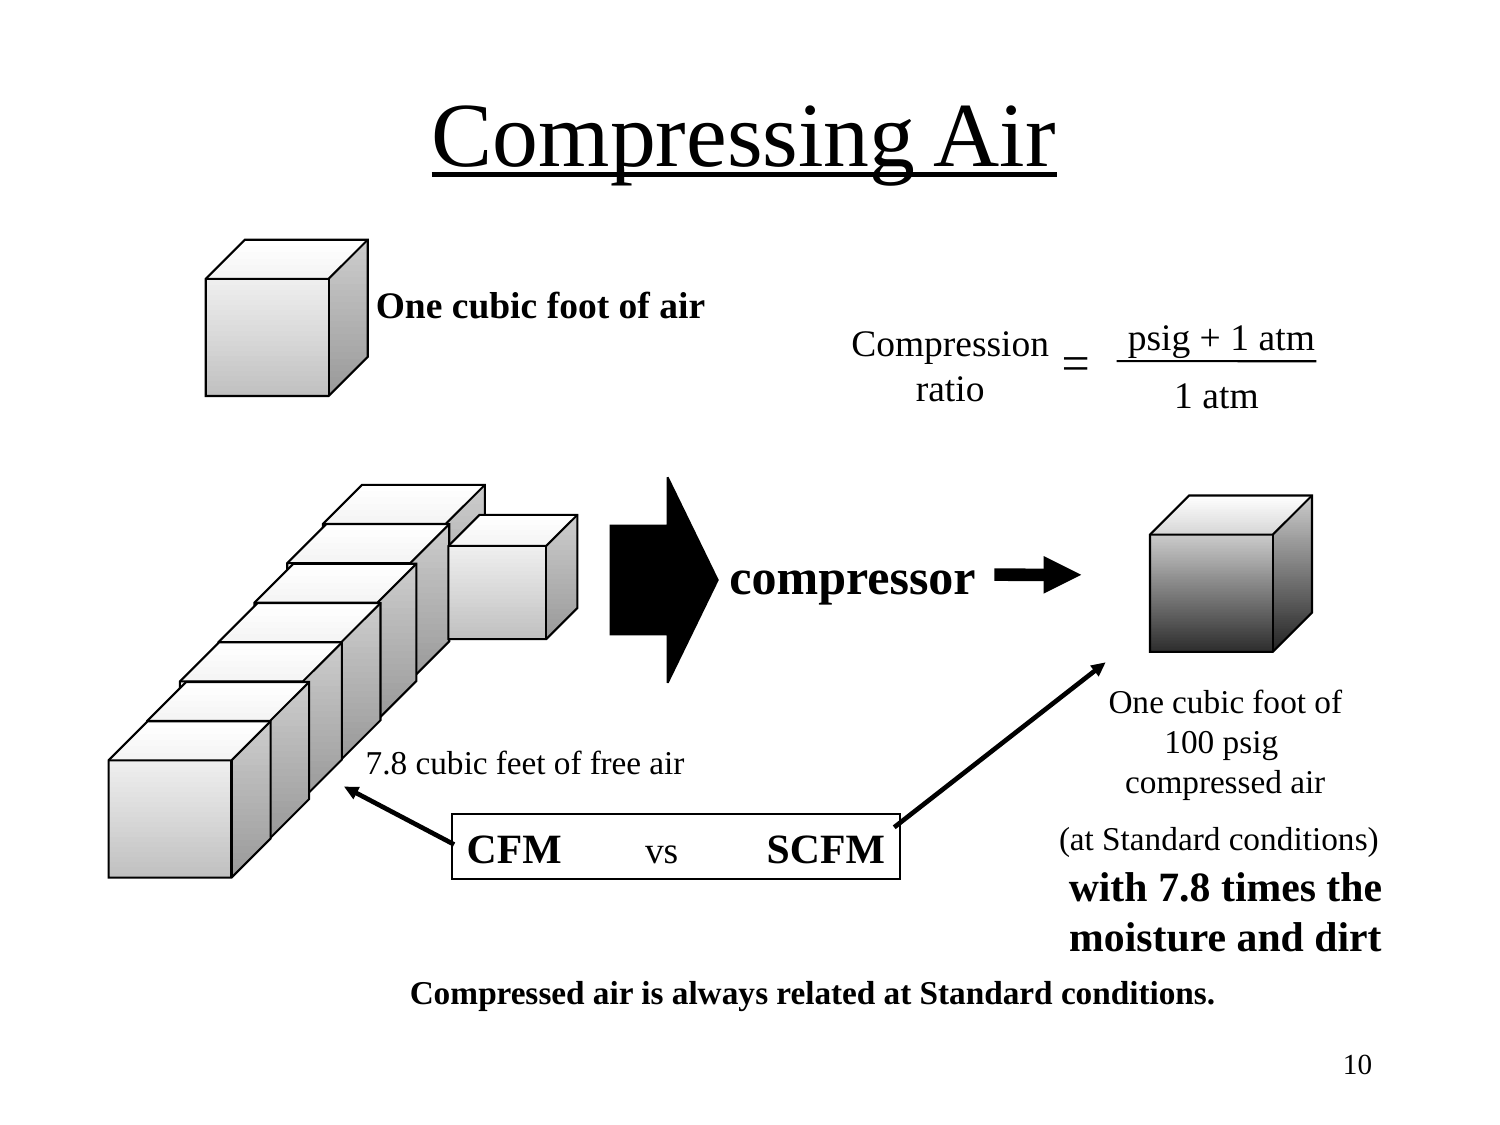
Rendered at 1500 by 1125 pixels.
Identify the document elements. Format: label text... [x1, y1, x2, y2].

title Compressing Air [106, 36, 1382, 225]
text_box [108, 239, 1422, 1020]
slide_number 10 [1074, 1028, 1388, 1101]
